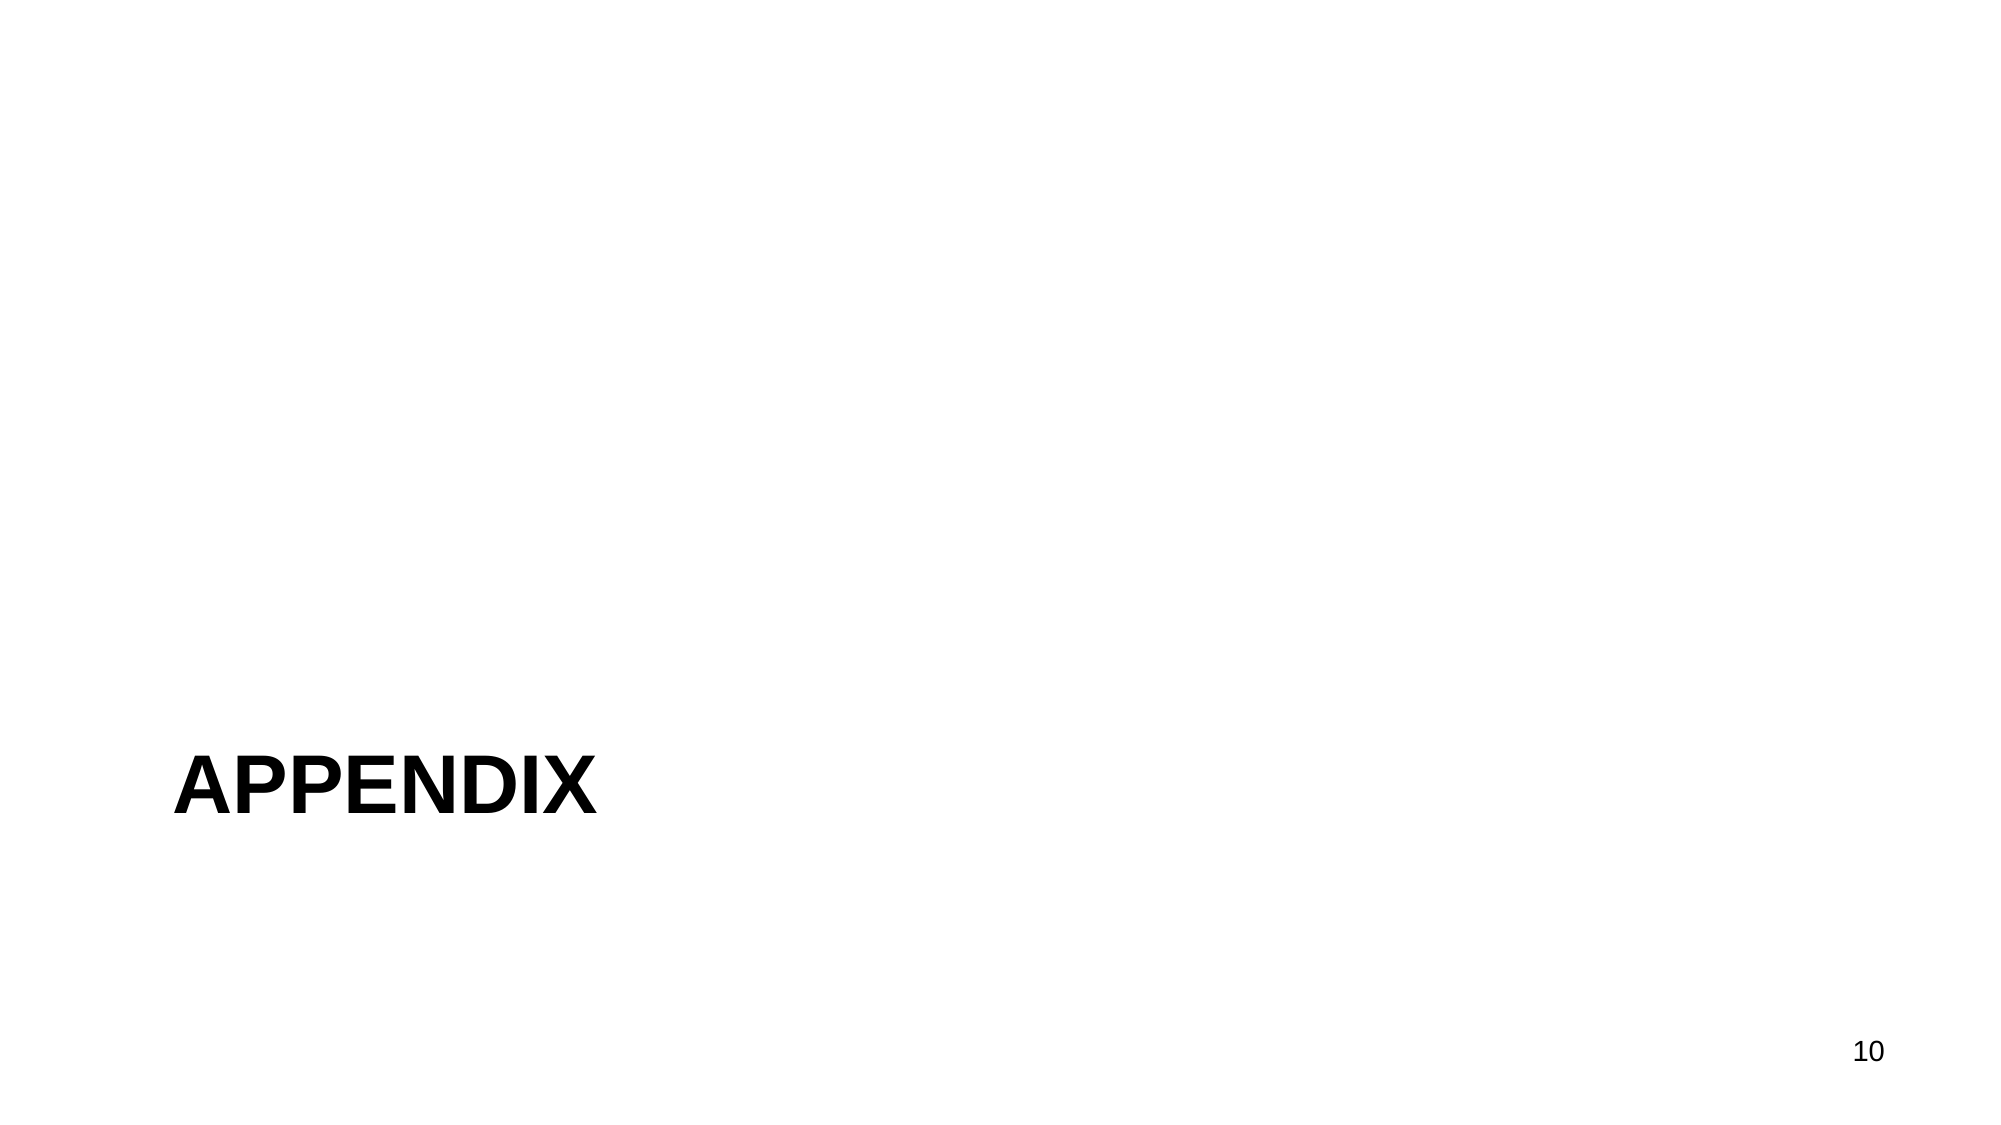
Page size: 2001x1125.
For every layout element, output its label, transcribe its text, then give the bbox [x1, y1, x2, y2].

slide_number 10 [1433, 1024, 1900, 1103]
title Appendix [157, 722, 1858, 947]
